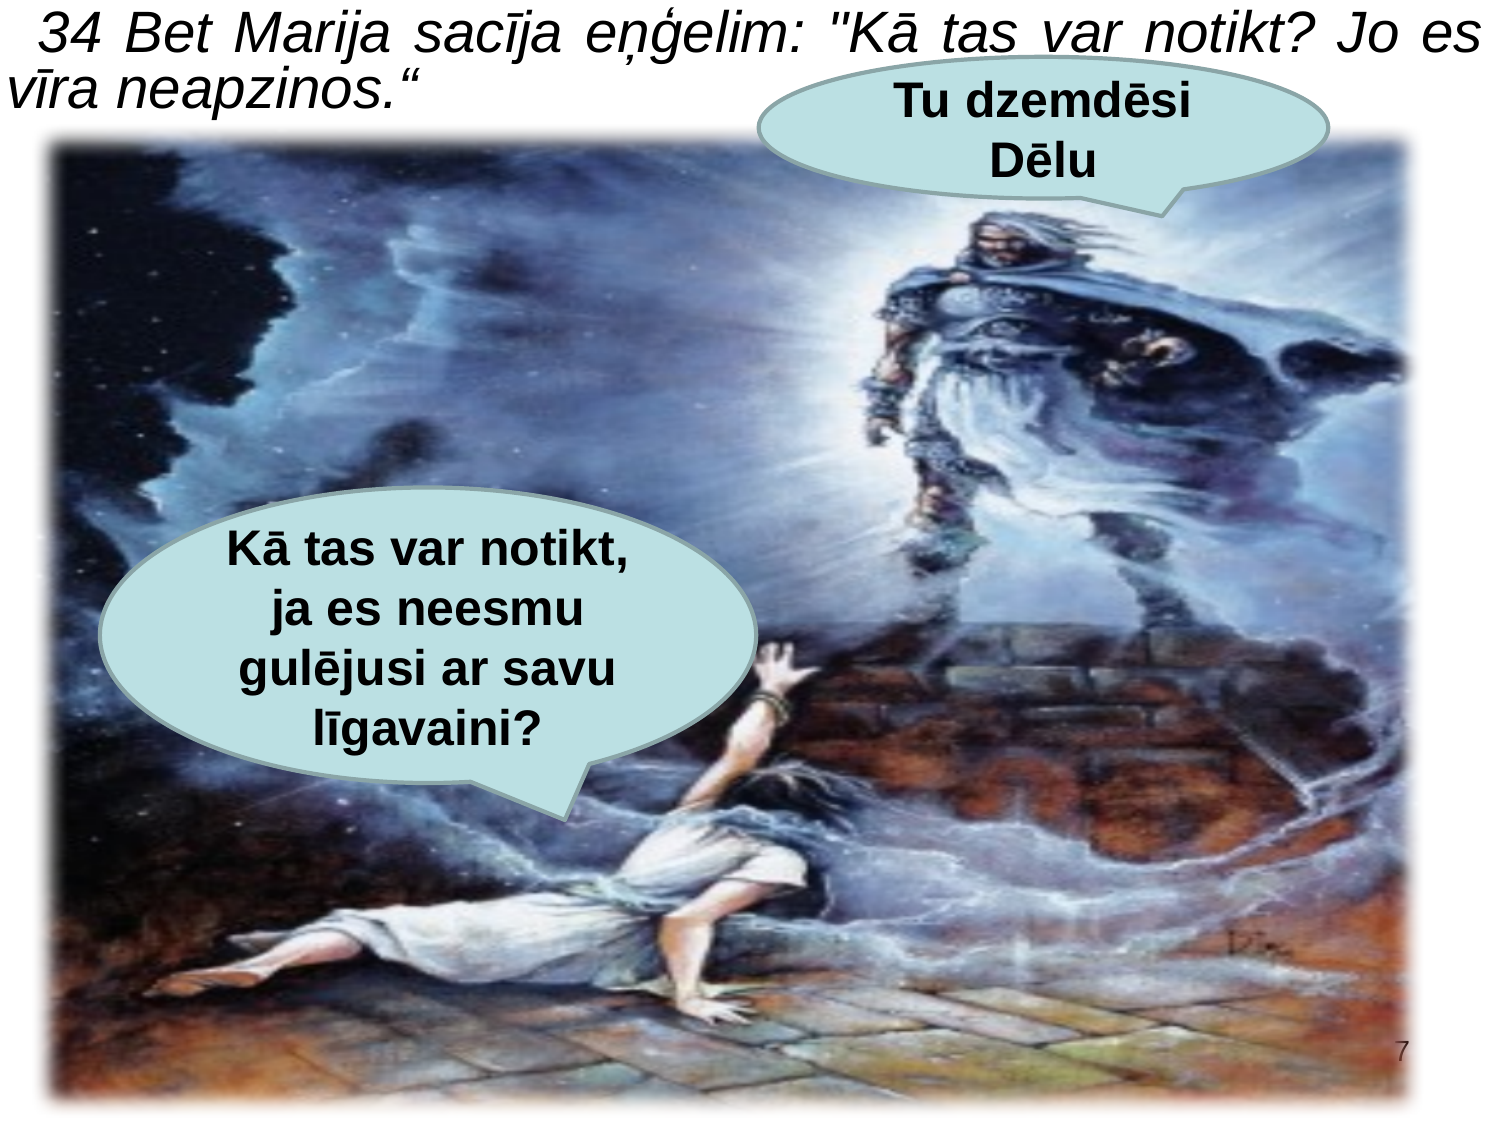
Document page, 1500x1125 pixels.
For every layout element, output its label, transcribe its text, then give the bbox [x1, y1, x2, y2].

picture [31, 124, 1426, 1119]
text_box Tu dzemdēsi Dēlu [757, 54, 1330, 123]
list 34 Bet Marija sacīja eņģelim: "Kā tas var notikt? Jo es vīra neapzinos.“ [0, 0, 1500, 256]
